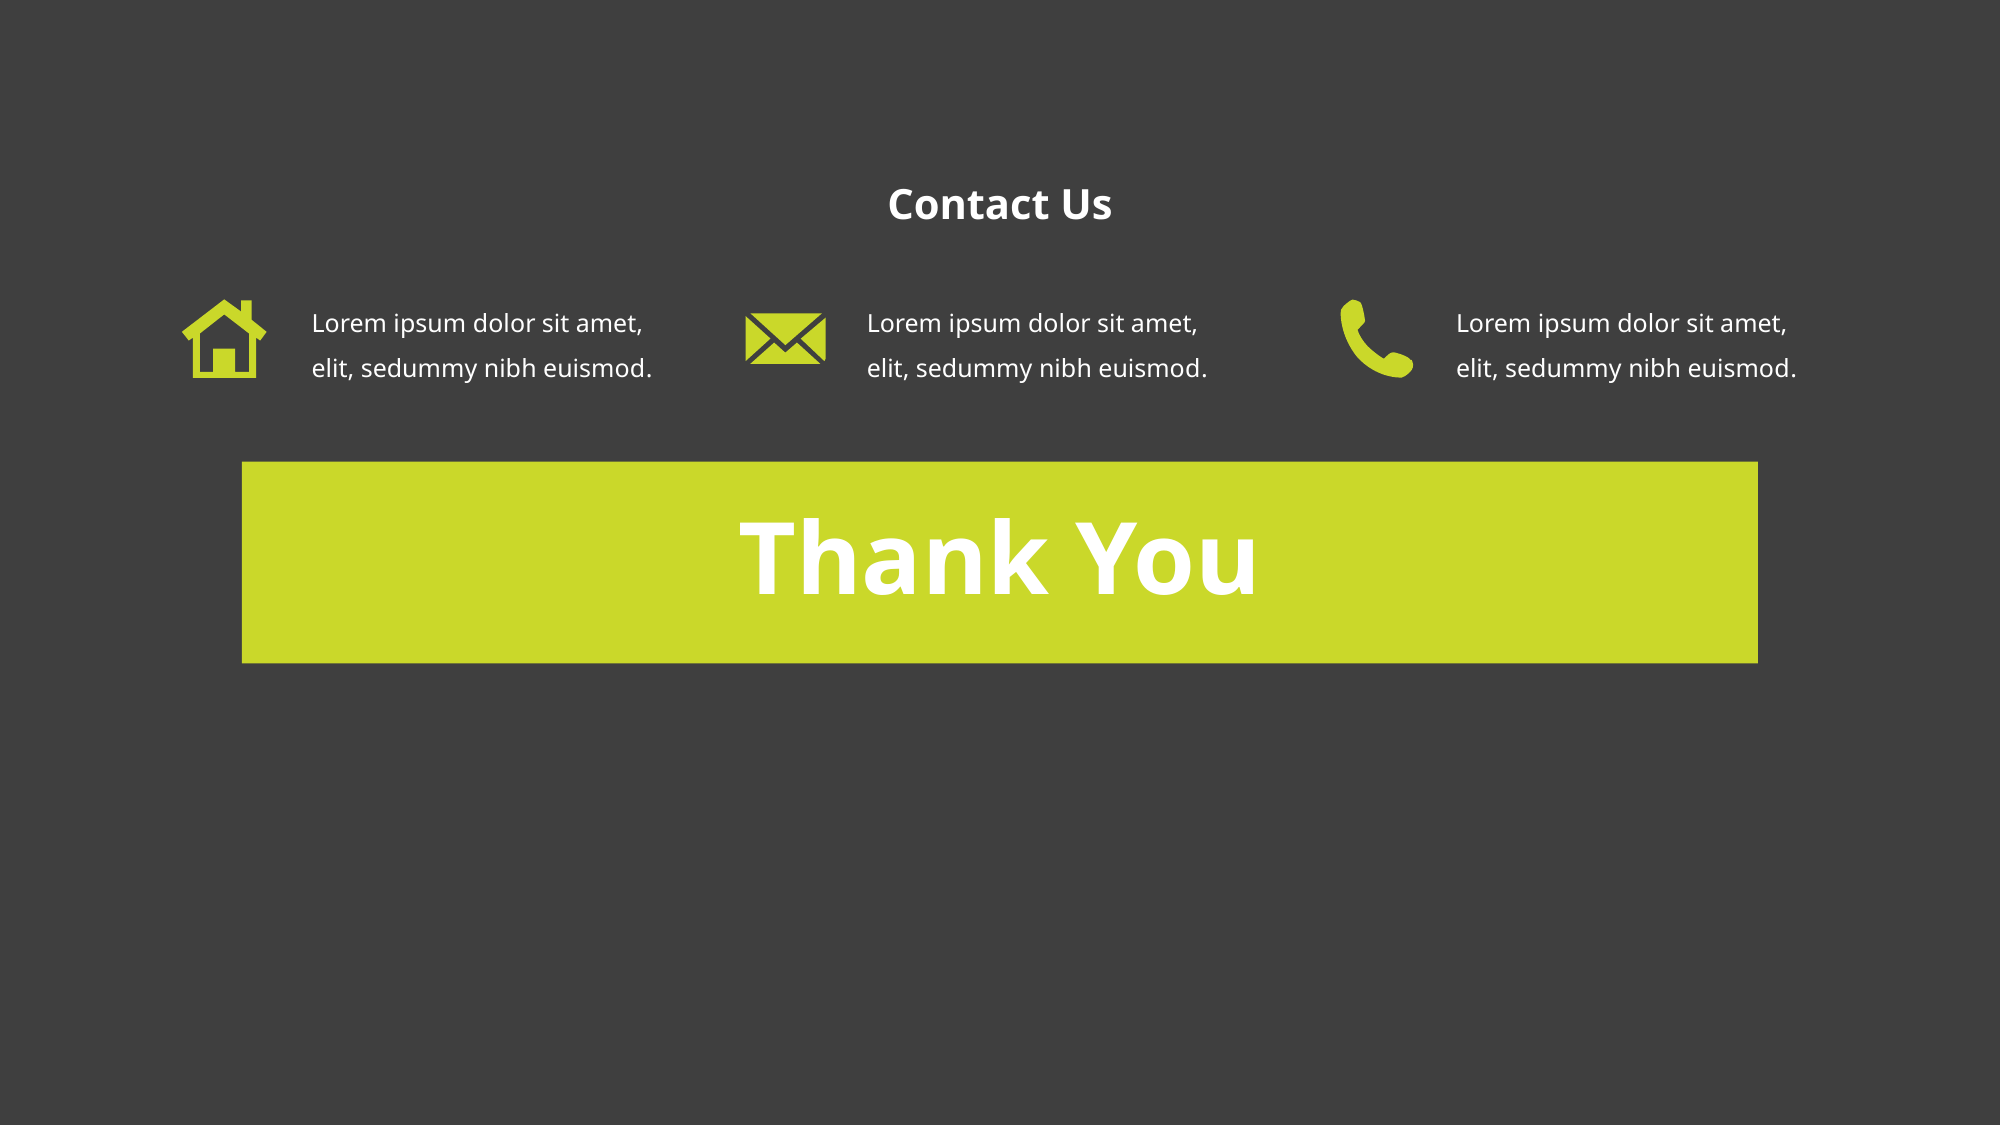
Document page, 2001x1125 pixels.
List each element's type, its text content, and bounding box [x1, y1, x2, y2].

text_box Lorem ipsum dolor sit amet, elit, sedummy nibh euismod. [1441, 285, 1818, 390]
text_box [241, 461, 1759, 485]
text_box Lorem ipsum dolor sit amet, elit, sedummy nibh euismod. [296, 285, 674, 390]
text_box Contact Us [841, 171, 1159, 236]
title Thank You [137, 485, 1863, 562]
text_box Lorem ipsum dolor sit amet, elit, sedummy nibh euismod. [852, 285, 1229, 390]
text_box [1340, 299, 1414, 378]
picture [0, 562, 2000, 1125]
text_box [181, 299, 267, 378]
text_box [745, 313, 826, 364]
